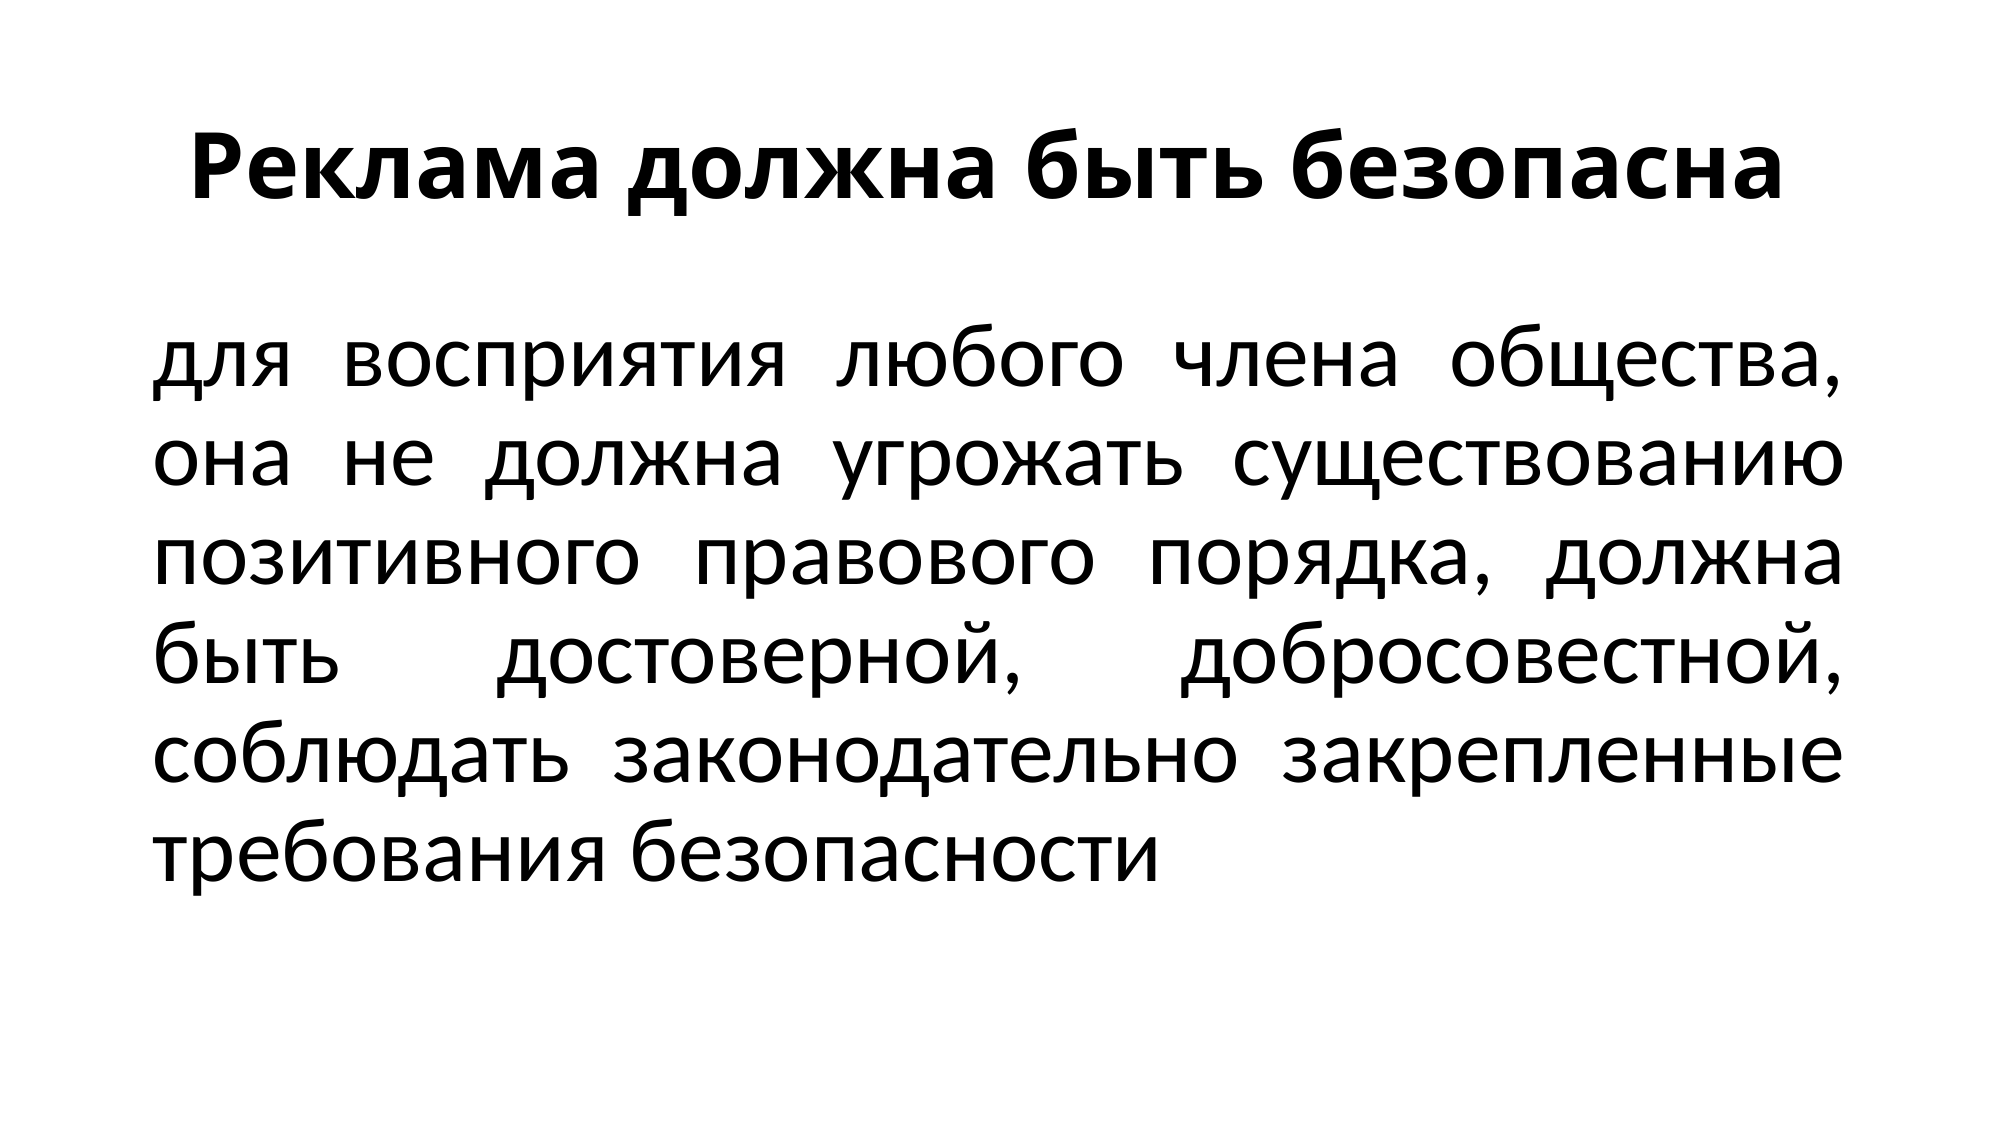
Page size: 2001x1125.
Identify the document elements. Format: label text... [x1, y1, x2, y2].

title Реклама должна быть безопасна [137, 59, 1863, 278]
list для восприятия любого члена общества, она не должна угрожать существованию позитивного правового порядка, должна быть достоверной, добросовестной, соблюдать законодательно закрепленные требования безопасности [137, 299, 1863, 1014]
